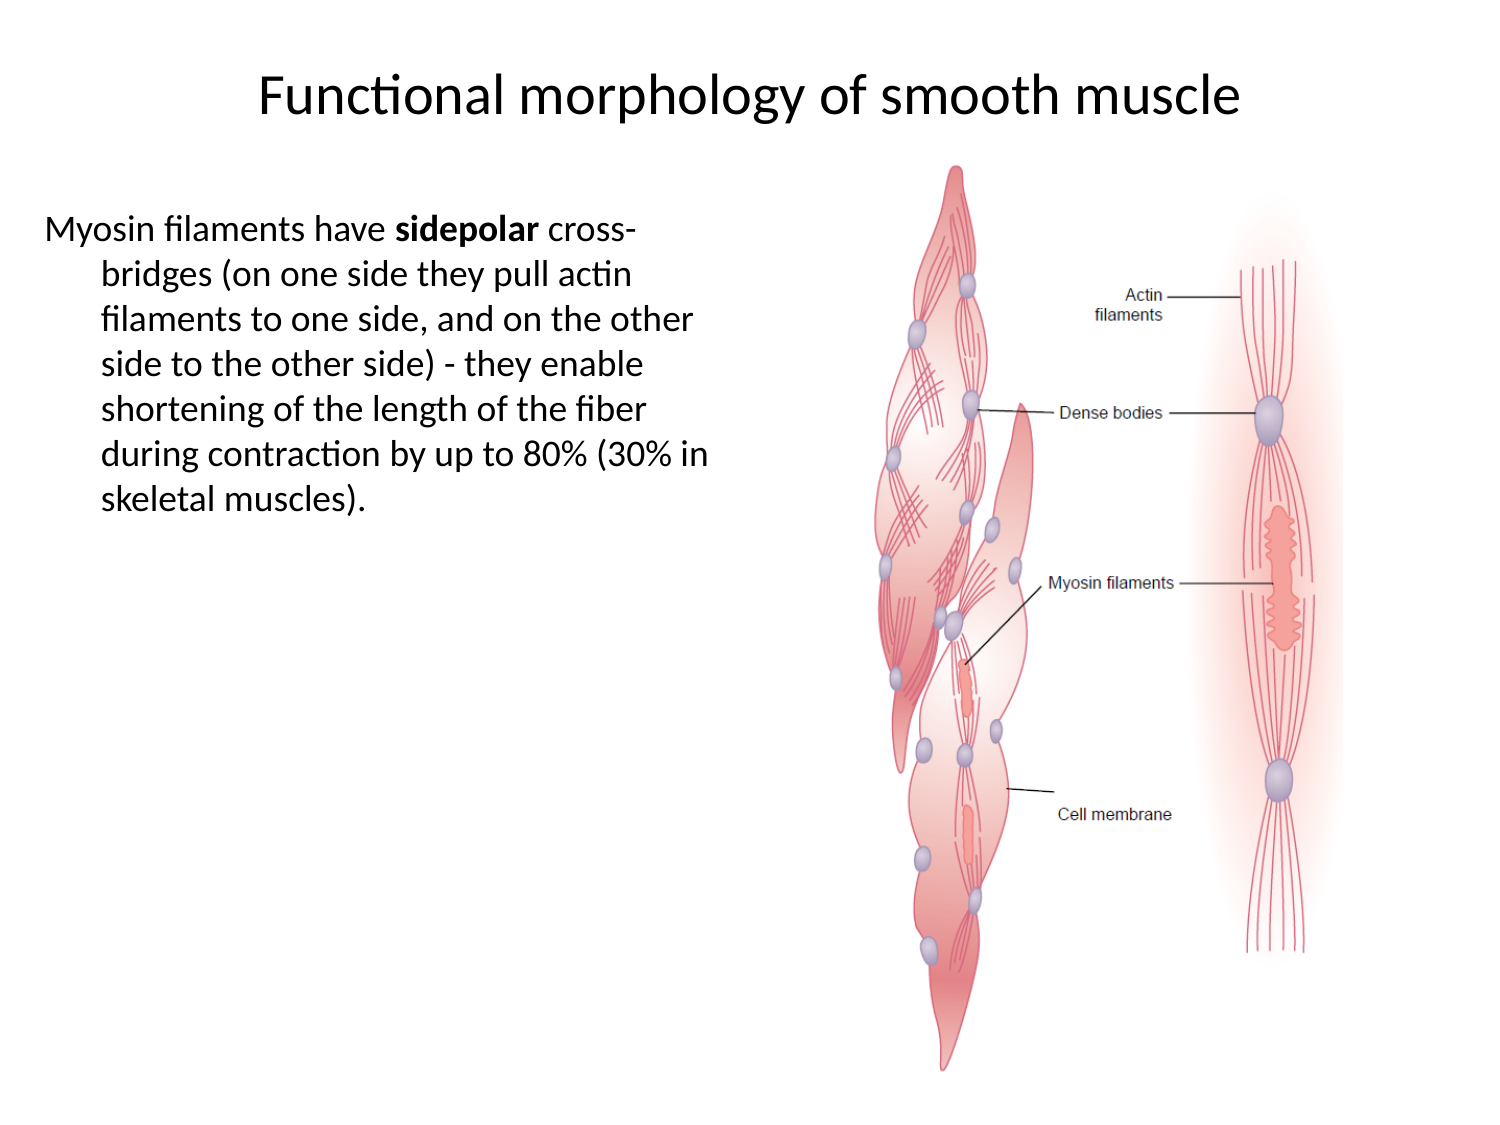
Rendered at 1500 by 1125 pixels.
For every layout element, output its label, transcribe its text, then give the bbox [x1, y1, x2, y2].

list Myosin filaments have sidepolar cross-bridges (on one side they pull actin filaments to one side, and on the other side to the other side) - they enable shortening of the length of the fiber during contraction by up to 80% (30% in skeletal muscles). [29, 196, 727, 1071]
title Functional morphology of smooth muscle [74, 44, 1426, 138]
picture [867, 160, 1343, 1081]
